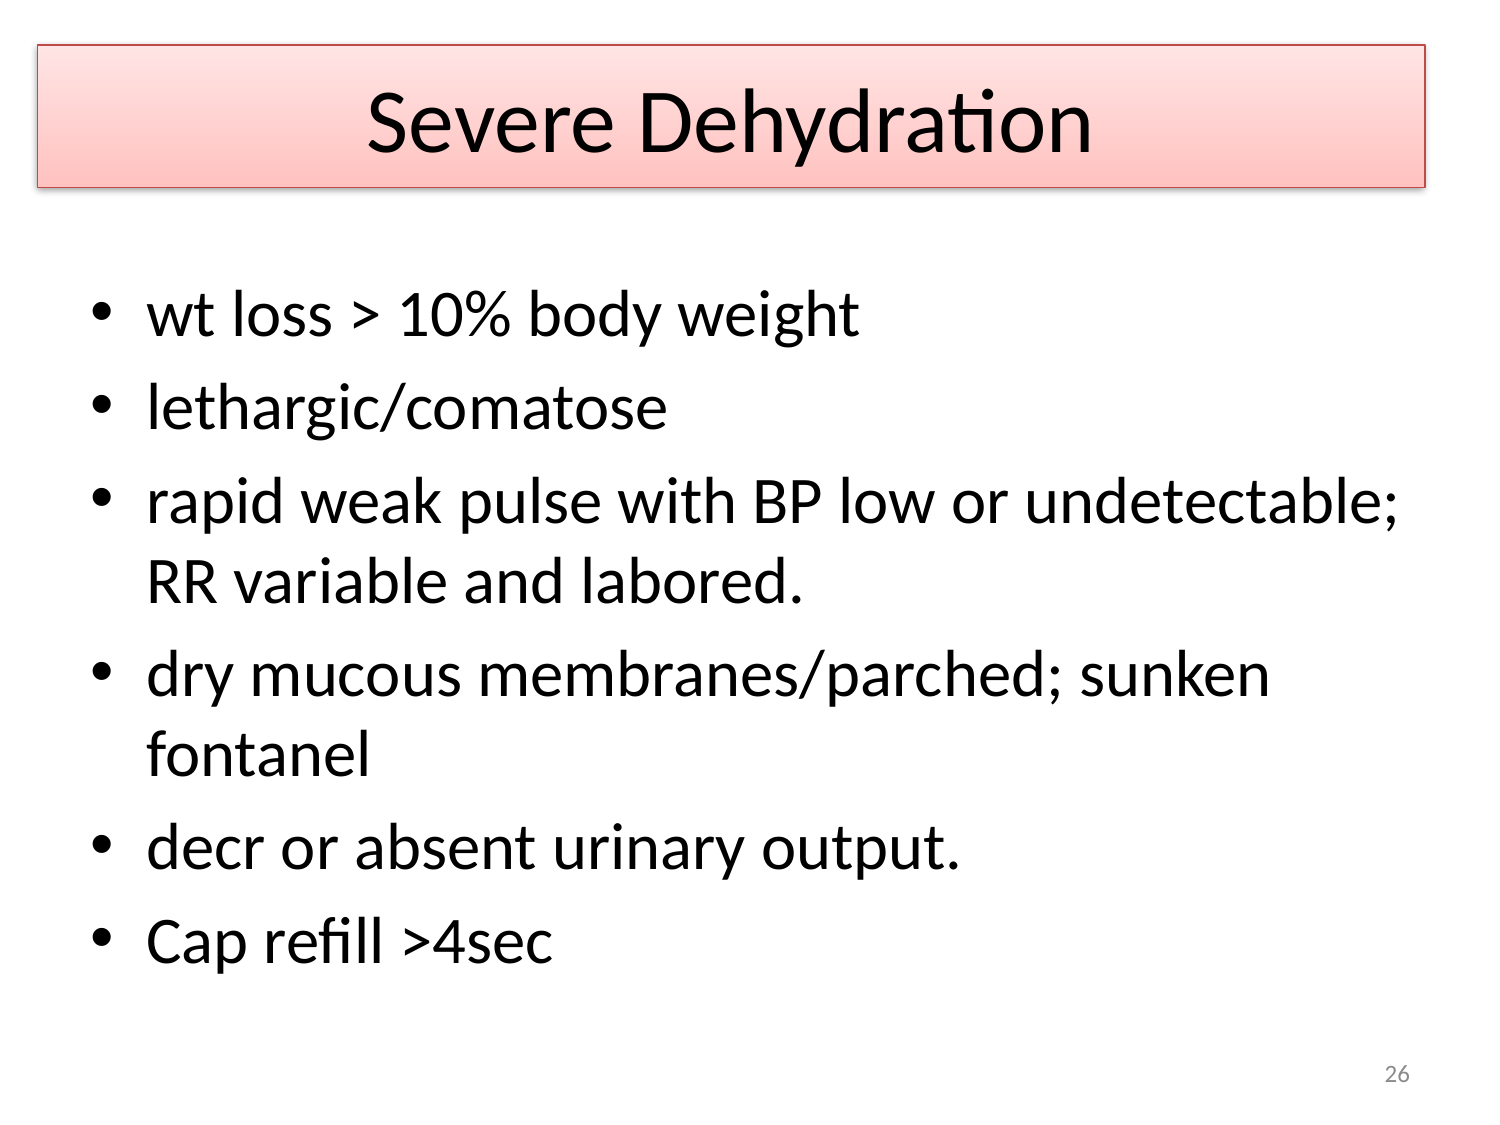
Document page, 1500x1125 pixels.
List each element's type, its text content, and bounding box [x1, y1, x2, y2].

list wt loss > 10% body weight lethargic/comatose rapid weak pulse with BP low or undetectable; RR variable and labored. dry mucous membranes/parched; sunken fontanel decr or absent urinary output. Cap refill >4sec [75, 262, 1425, 1005]
slide_number 26 [1074, 1042, 1425, 1103]
title Severe Dehydration [37, 44, 1426, 188]
